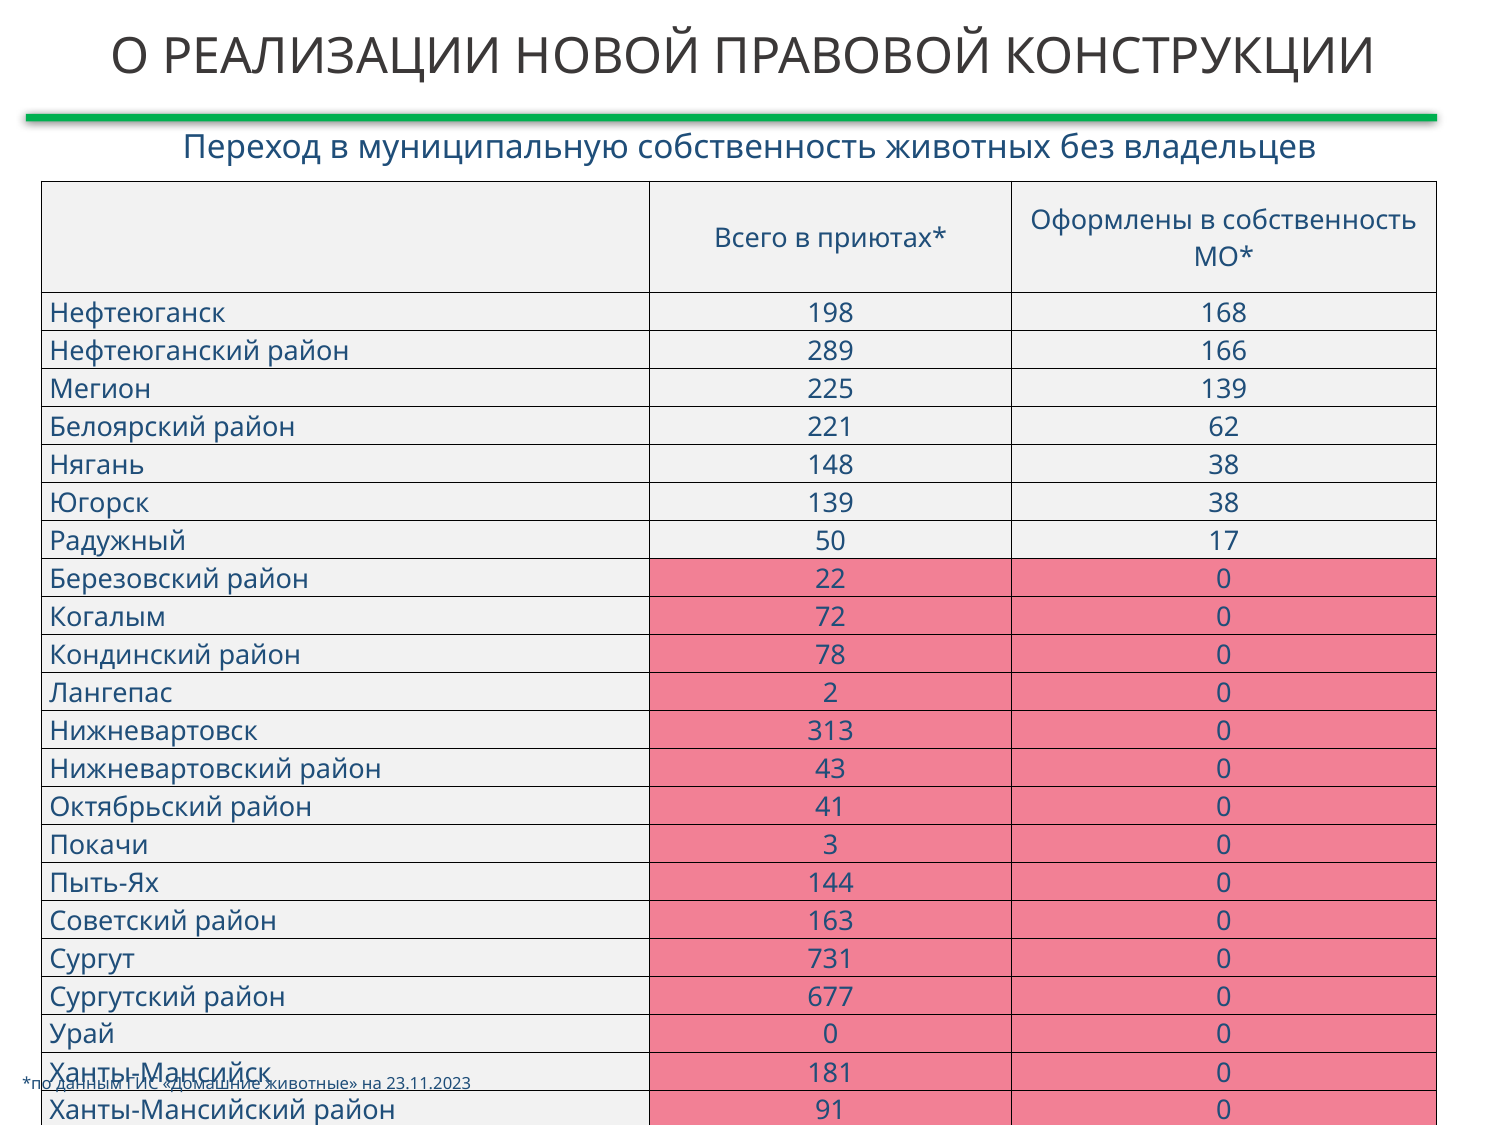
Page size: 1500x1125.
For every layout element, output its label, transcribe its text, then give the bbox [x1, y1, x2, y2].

table_cell Лангепас [42, 673, 649, 710]
table_cell 62 [1012, 407, 1436, 444]
text_box Переход в муниципальную собственность животных без владельцев [75, 117, 1426, 173]
table_cell 72 [650, 597, 1011, 634]
table_cell Нижневартовск [42, 711, 649, 748]
table_cell 313 [650, 711, 1011, 748]
table_cell 198 [650, 293, 1011, 330]
title О РЕАЛИЗАЦИИ НОВОЙ ПРАВОВОЙ КОНСТРУКЦИИ [25, 0, 1475, 114]
table_cell 731 [650, 939, 1011, 976]
table_cell 0 [1012, 1053, 1436, 1090]
table_cell 0 [1012, 559, 1436, 596]
table_cell Нягань [42, 445, 649, 482]
table_cell 0 [1012, 863, 1436, 900]
table_cell 0 [1012, 901, 1436, 938]
table_cell 0 [1012, 977, 1436, 1014]
table_cell 0 [1012, 635, 1436, 672]
table_cell 0 [1012, 673, 1436, 710]
table_cell 221 [650, 407, 1011, 444]
table_cell 43 [650, 749, 1011, 786]
table_cell 0 [1012, 939, 1436, 976]
table_cell 168 [1012, 293, 1436, 330]
table_cell 0 [650, 1015, 1011, 1052]
table_cell Советский район [42, 901, 649, 938]
table_cell 50 [650, 521, 1011, 558]
table_cell 22 [650, 559, 1011, 596]
table_cell 0 [1012, 787, 1436, 824]
table_cell 0 [1012, 1015, 1436, 1052]
table_cell Урай [42, 1015, 649, 1052]
table_cell 0 [1012, 749, 1436, 786]
table_cell Когалым [42, 597, 649, 634]
table_cell Ханты-Мансийск [42, 1053, 649, 1090]
table_cell 0 [1012, 597, 1436, 634]
table_header Оформлены в собственность МО* [1012, 182, 1436, 292]
table_cell 144 [650, 863, 1011, 900]
table_cell Нефтеюганск [42, 293, 649, 330]
table_cell Нефтеюганский район [42, 331, 649, 368]
table_cell Белоярский район [42, 407, 649, 444]
table_cell 166 [1012, 331, 1436, 368]
table_cell 225 [650, 369, 1011, 406]
table_cell 91 [650, 1091, 1011, 1125]
table_cell 289 [650, 331, 1011, 368]
table_cell 163 [650, 901, 1011, 938]
table_cell Радужный [42, 521, 649, 558]
table_cell 139 [650, 483, 1011, 520]
table_header Всего в приютах* [650, 182, 1011, 292]
table_cell 38 [1012, 445, 1436, 482]
table_cell Пыть-Ях [42, 863, 649, 900]
table_cell Ханты-Мансийский район [42, 1091, 649, 1125]
table_cell Сургут [42, 939, 649, 976]
table_cell 0 [1012, 711, 1436, 748]
table_cell 139 [1012, 369, 1436, 406]
table_cell Кондинский район [42, 635, 649, 672]
table_cell Покачи [42, 825, 649, 862]
table_cell 2 [650, 673, 1011, 710]
table_cell Октябрьский район [42, 787, 649, 824]
table_cell 41 [650, 787, 1011, 824]
table_cell Мегион [42, 369, 649, 406]
table_cell 3 [650, 825, 1011, 862]
table_header [42, 182, 649, 292]
table_cell 38 [1012, 483, 1436, 520]
table_cell 78 [650, 635, 1011, 672]
table_cell Нижневартовский район [42, 749, 649, 786]
table_cell 181 [650, 1053, 1011, 1090]
text_box [25, 114, 1438, 122]
table_cell 148 [650, 445, 1011, 482]
table_cell 0 [1012, 1091, 1436, 1125]
table_cell Березовский район [42, 559, 649, 596]
table_cell Сургутский район [42, 977, 649, 1014]
table_cell Югорск [42, 483, 649, 520]
text_box *по данным ГИС «Домашние животные» на 23.11.2023 [7, 1065, 488, 1101]
table_cell 17 [1012, 521, 1436, 558]
table_cell 0 [1012, 825, 1436, 862]
table_cell 677 [650, 977, 1011, 1014]
